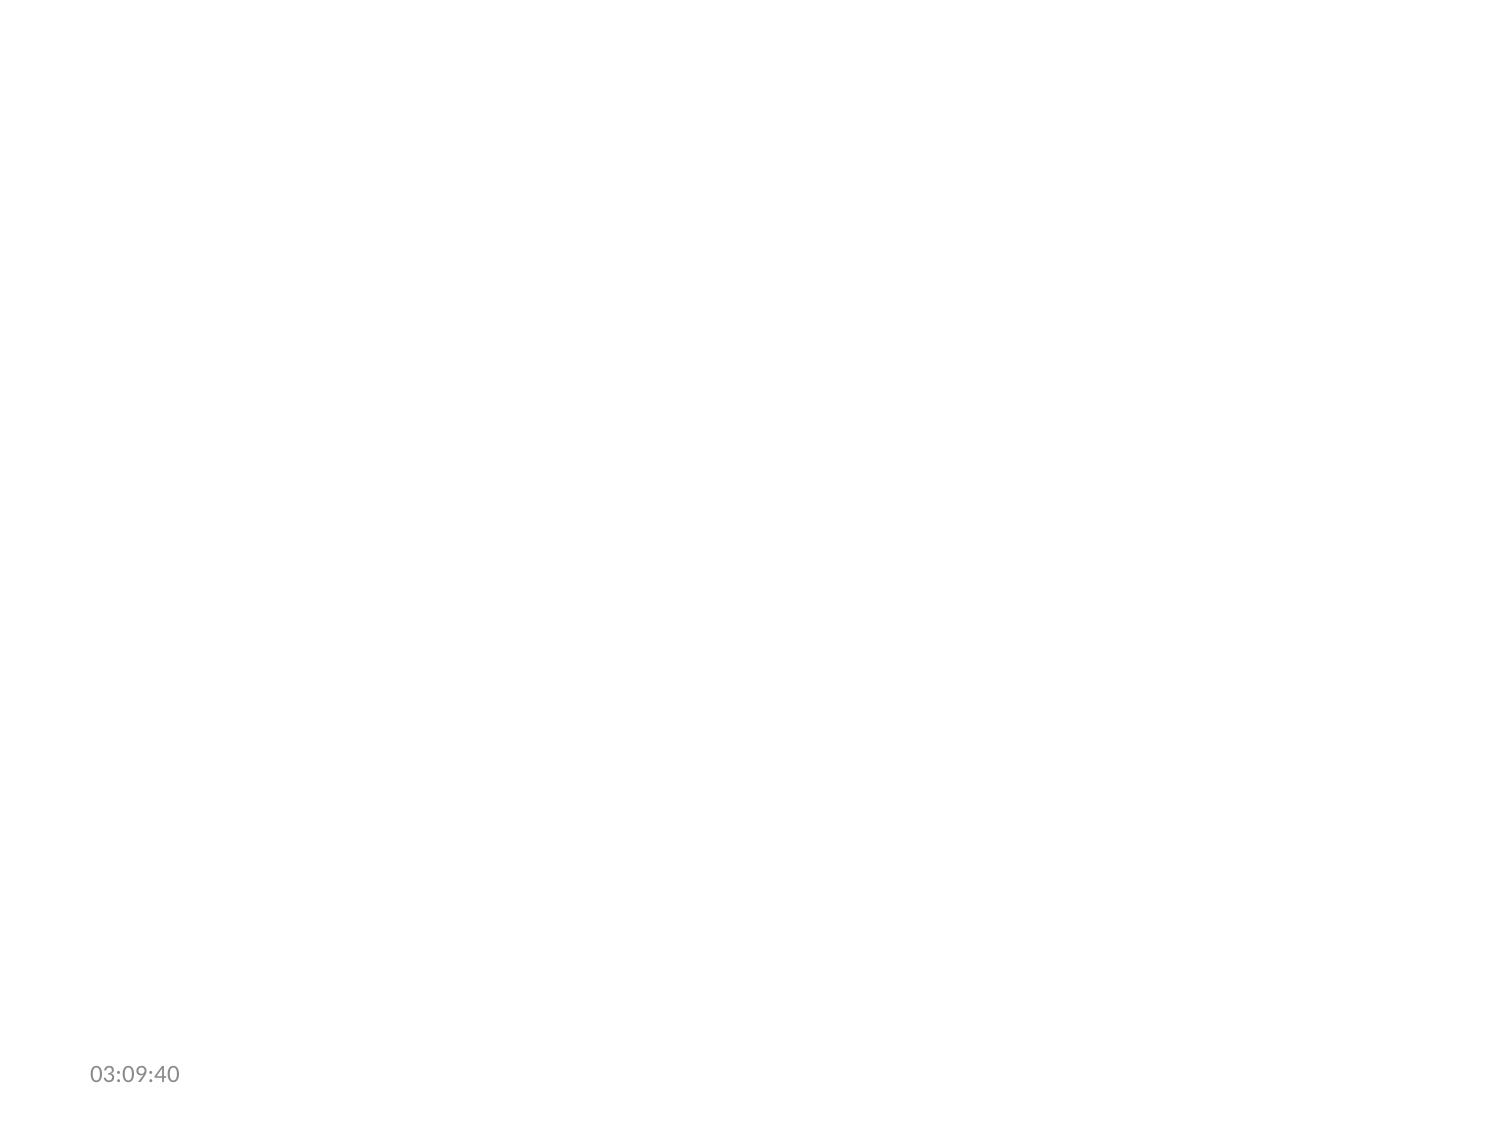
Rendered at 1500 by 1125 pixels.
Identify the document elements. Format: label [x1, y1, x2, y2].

slide_number [75, 1042, 425, 1103]
